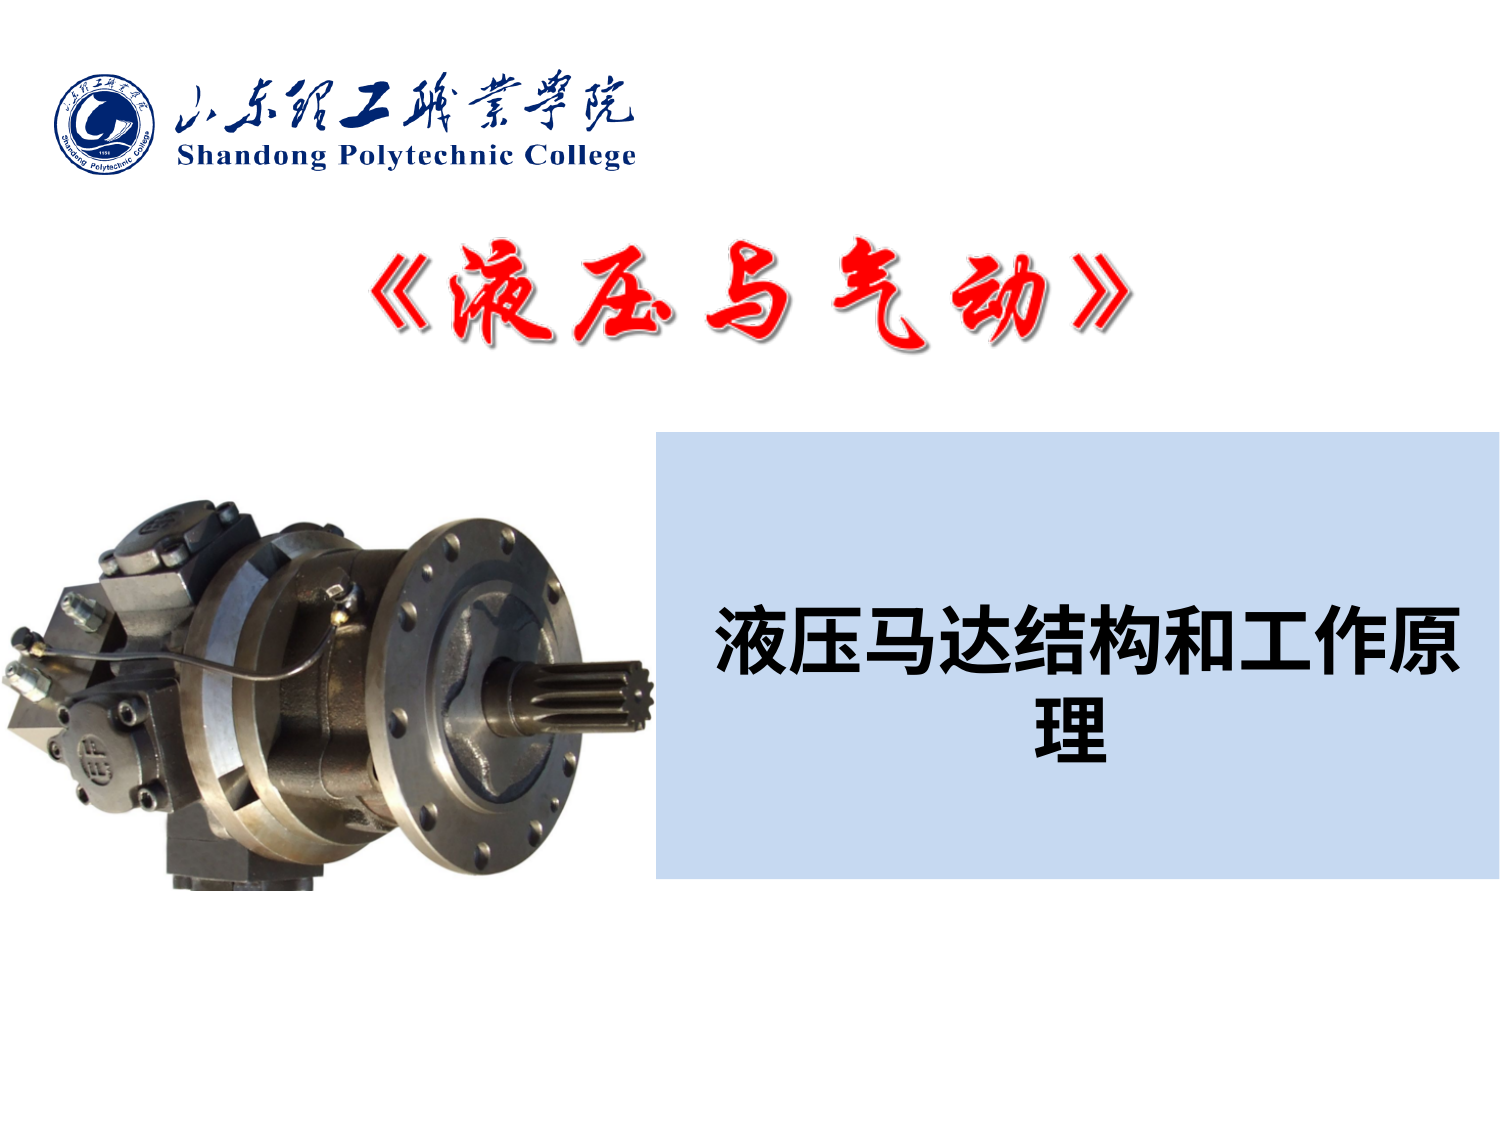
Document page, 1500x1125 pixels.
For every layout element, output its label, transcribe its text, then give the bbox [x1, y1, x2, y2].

picture [311, 219, 1189, 388]
picture [54, 69, 635, 175]
picture [0, 408, 656, 892]
text_box 液压马达结构和工作原理 [660, 586, 1489, 781]
